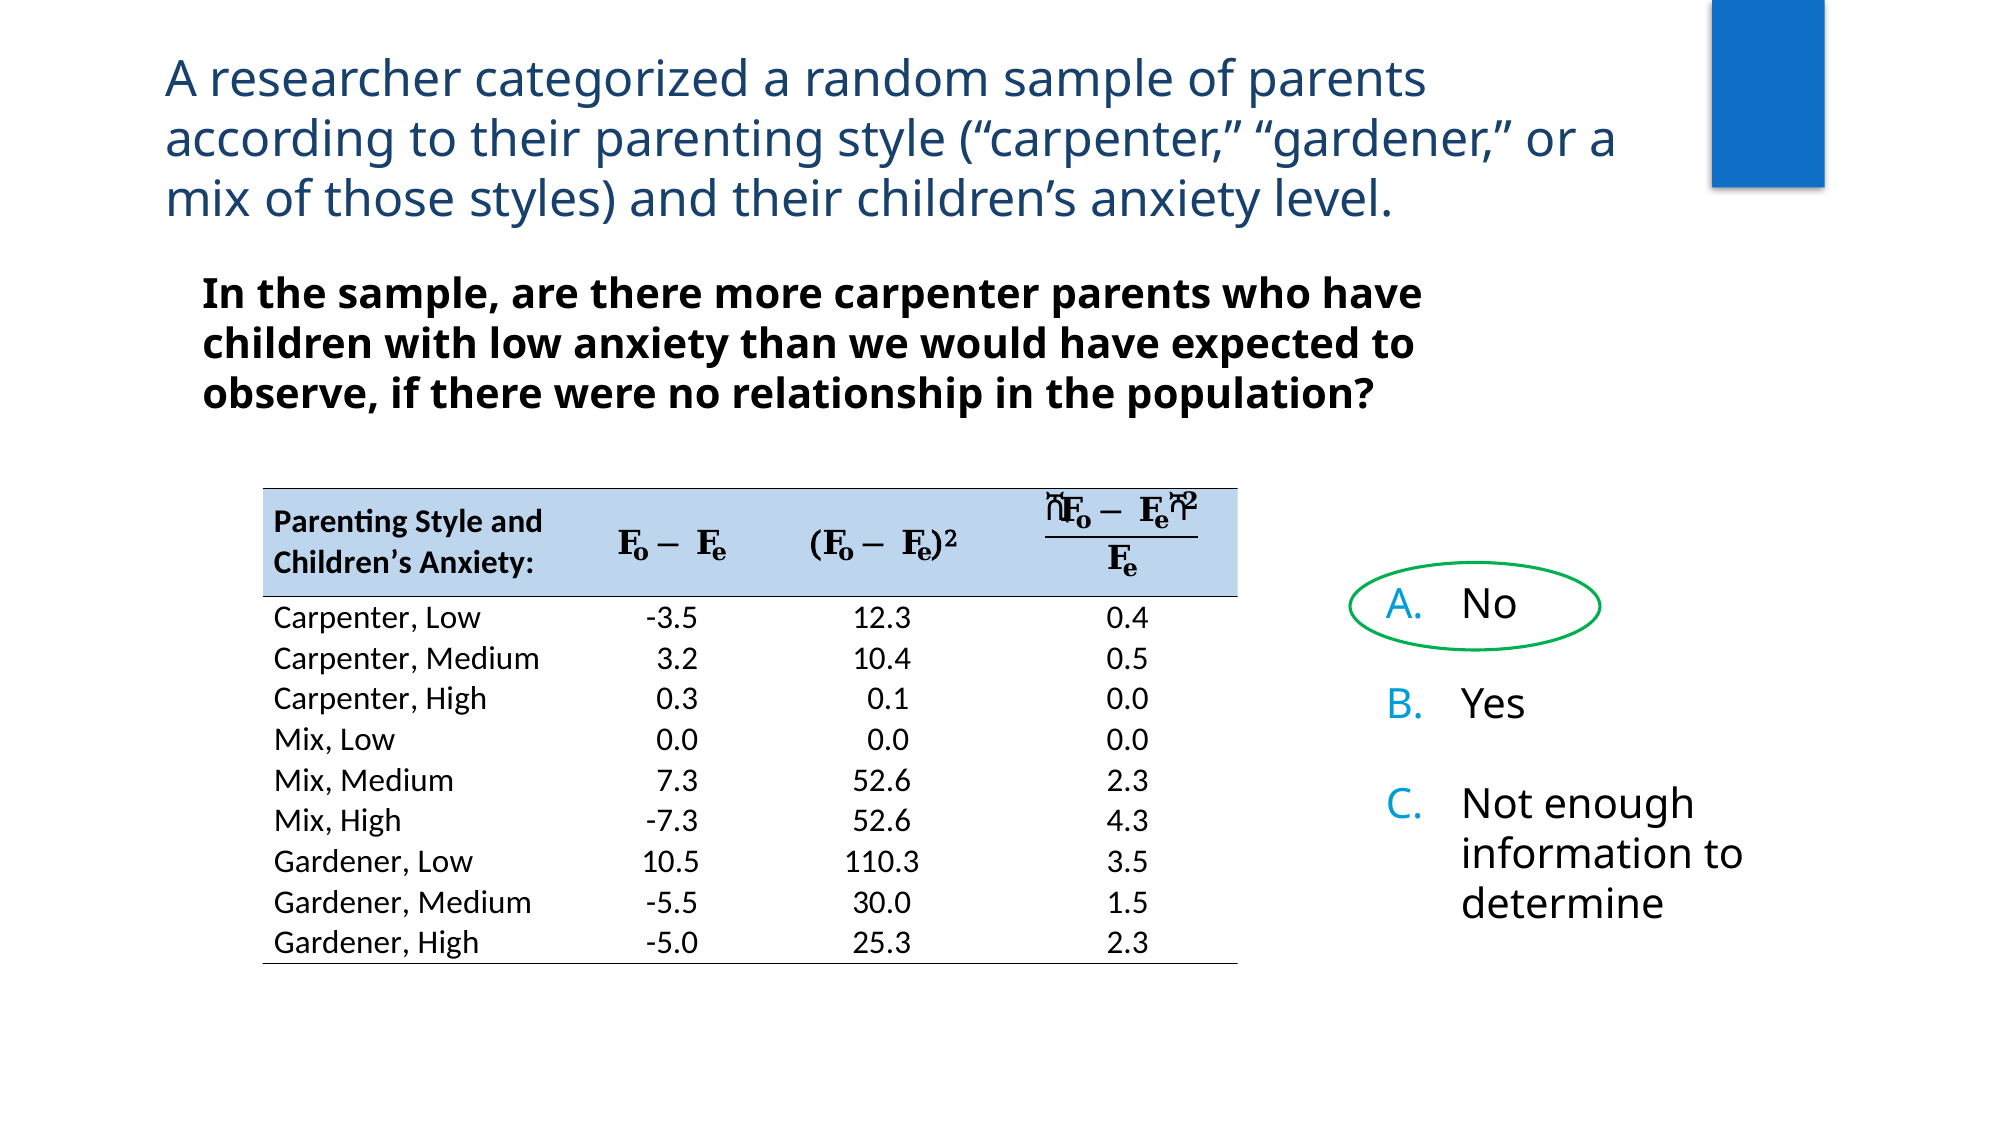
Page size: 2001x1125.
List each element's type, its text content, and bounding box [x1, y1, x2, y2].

title A researcher categorized a random sample of parents according to their parenting style (“carpenter,” “gardener,” or a mix of those styles) and their children’s anxiety level. [150, 42, 1661, 231]
text_box No Yes Not enough information to determine [1371, 569, 1813, 980]
picture [262, 487, 1238, 1012]
text_box [1348, 580, 1371, 633]
text_box [1402, 560, 1548, 569]
text_box In the sample, are there more carpenter parents who have children with low anxiety than we would have expected to observe, if there were no relationship in the population? [187, 259, 1487, 425]
